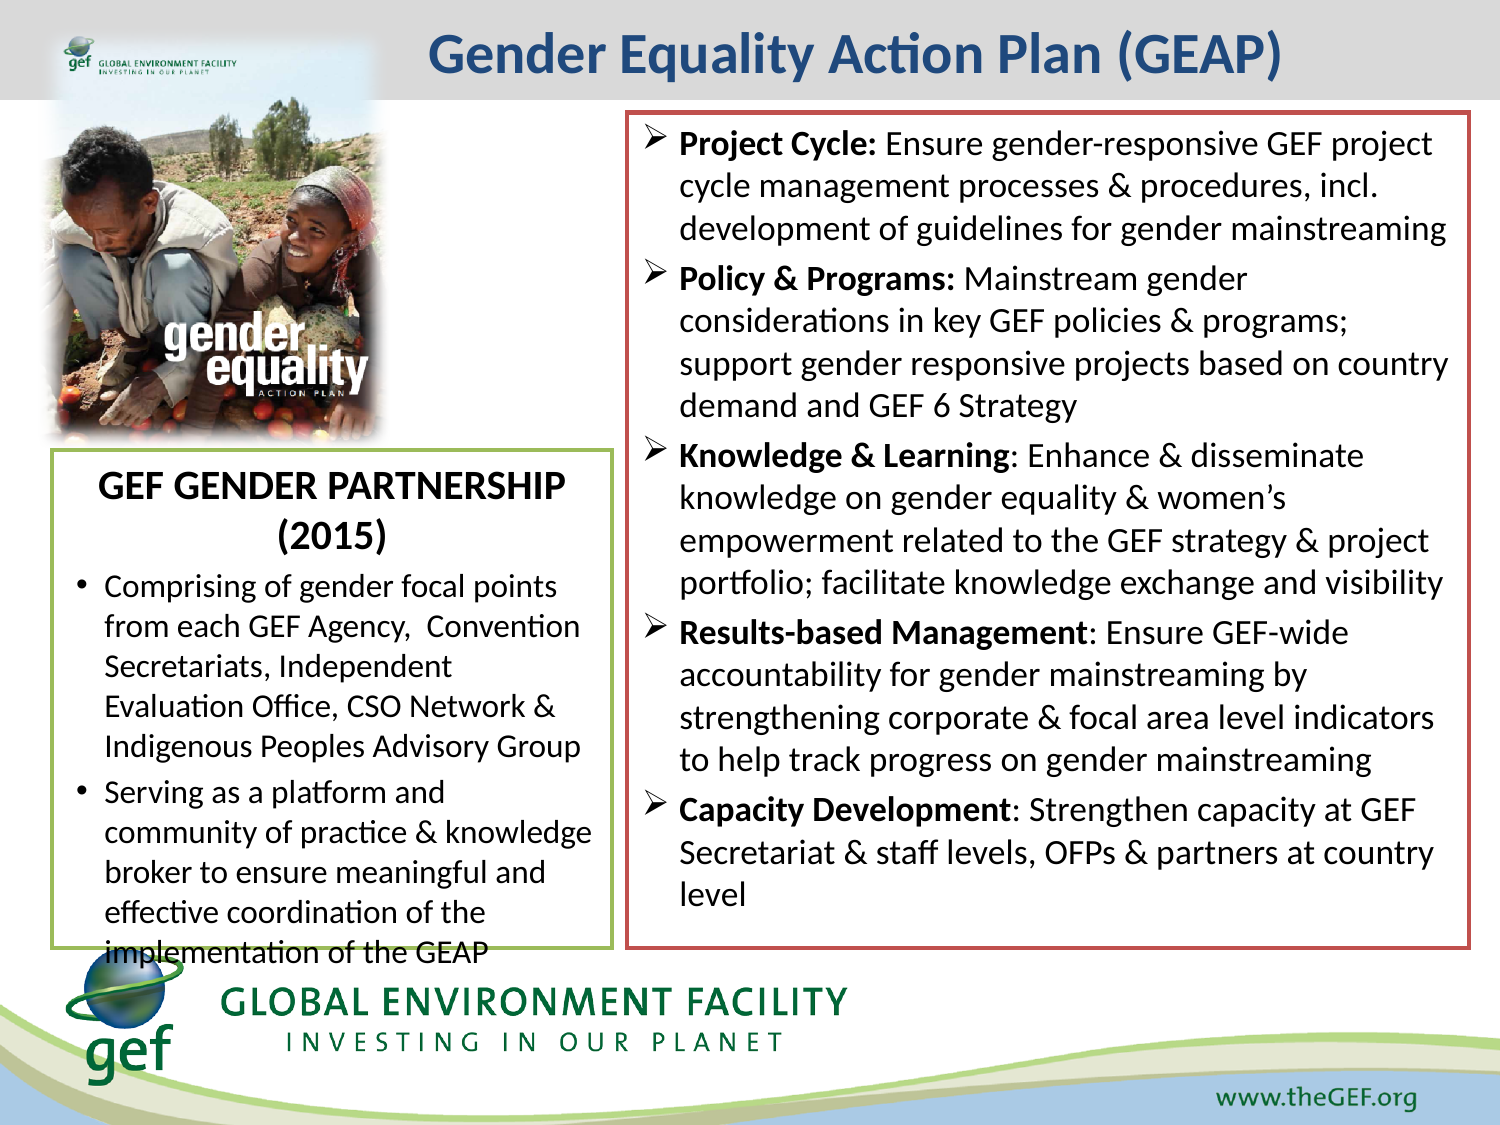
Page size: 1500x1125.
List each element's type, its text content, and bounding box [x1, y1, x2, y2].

picture [37, 24, 390, 451]
text_box Gender Equality Action Plan (GEAP) [0, 0, 1500, 100]
list GEF Gender Partnership (2015) Comprising of gender focal points from each GEF Agency, Convention Secretariats, Independent Evaluation Office, CSO Network & Indigenous Peoples Advisory Group Serving as a platform and community of practice & knowledge broker to ensure meaningful and effective coordination of the implementation of the GEAP [50, 448, 614, 950]
list Project Cycle: Ensure gender-responsive GEF project cycle management processes & procedures, incl. development of guidelines for gender mainstreaming Policy & Programs: Mainstream gender considerations in key GEF policies & programs; support gender responsive projects based on country demand and GEF 6 Strategy Knowledge & Learning: Enhance & disseminate knowledge on gender equality & women’s empowerment related to the GEF strategy & project portfolio; facilitate knowledge exchange and visibility Results-based Management: Ensure GEF-wide accountability for gender mainstreaming by strengthening corporate & focal area level indicators to help track progress on gender mainstreaming Capacity Development: Strengthen capacity at GEF Secretariat & staff levels, OFPs & partners at country level [625, 110, 1471, 950]
picture [0, 920, 1500, 1125]
